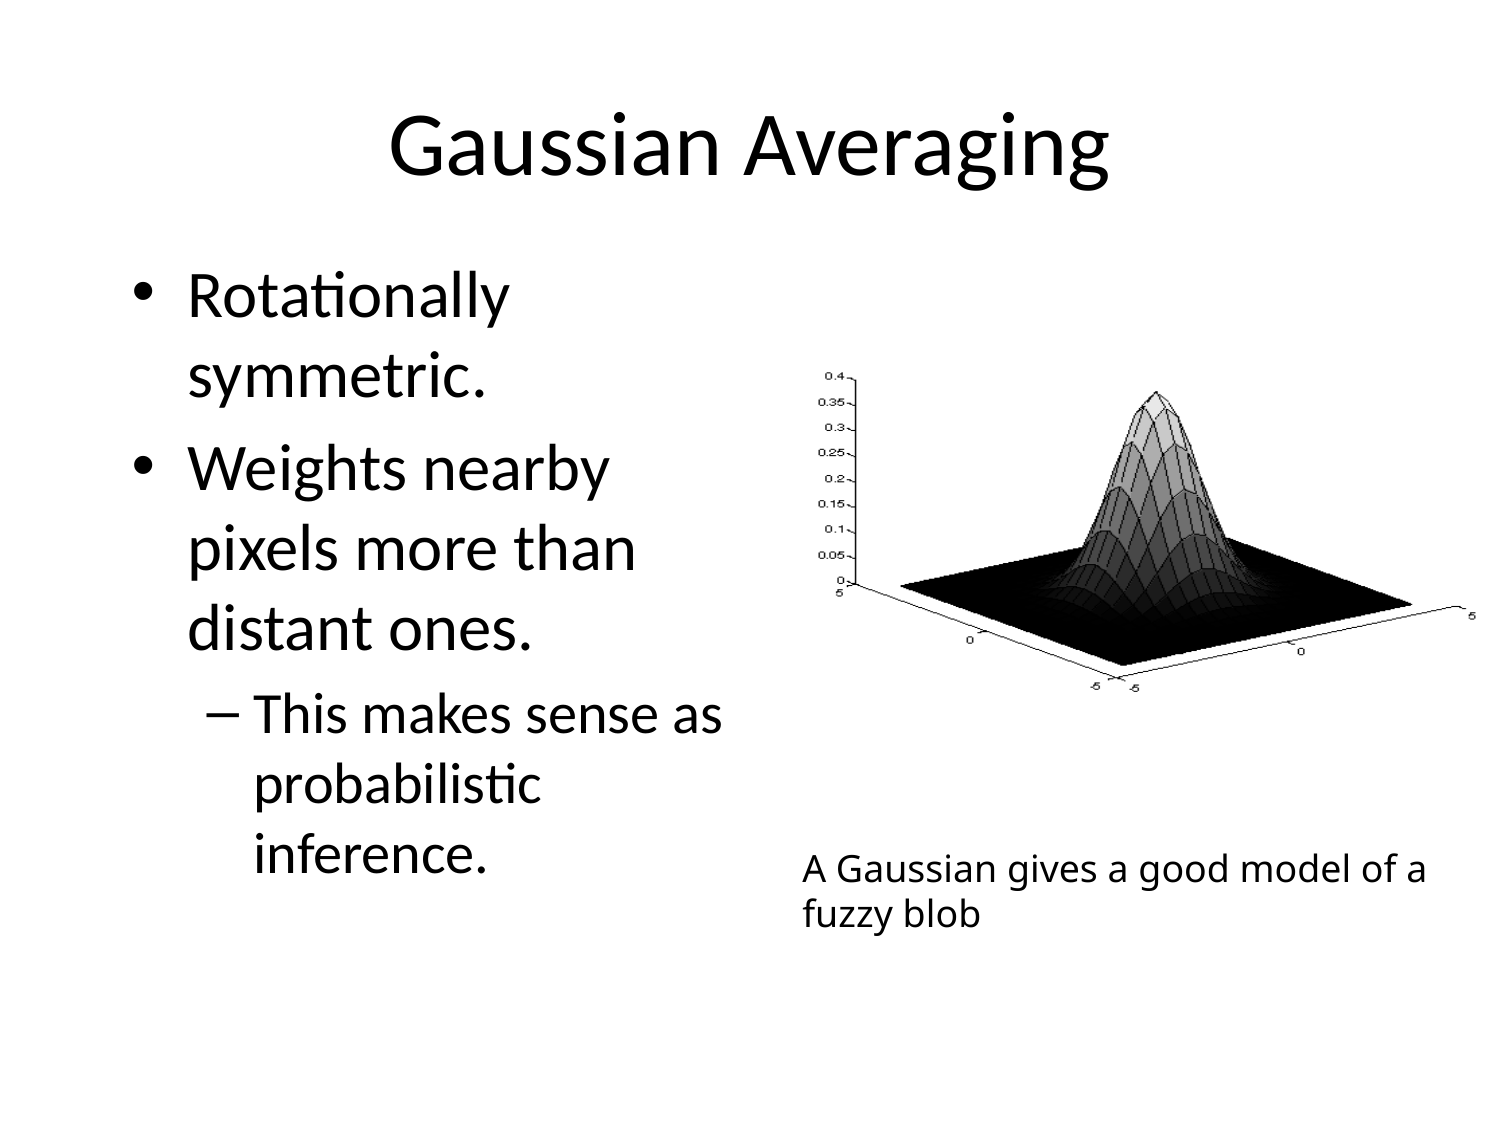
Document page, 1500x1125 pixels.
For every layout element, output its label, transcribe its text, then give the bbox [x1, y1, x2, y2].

title Gaussian Averaging [75, 45, 1425, 233]
list Rotationally symmetric. Weights nearby pixels more than distant ones. This makes sense as probabilistic inference. [116, 149, 780, 1069]
text_box A Gaussian gives a good model of a fuzzy blob [787, 837, 1463, 1075]
picture [812, 299, 1481, 694]
